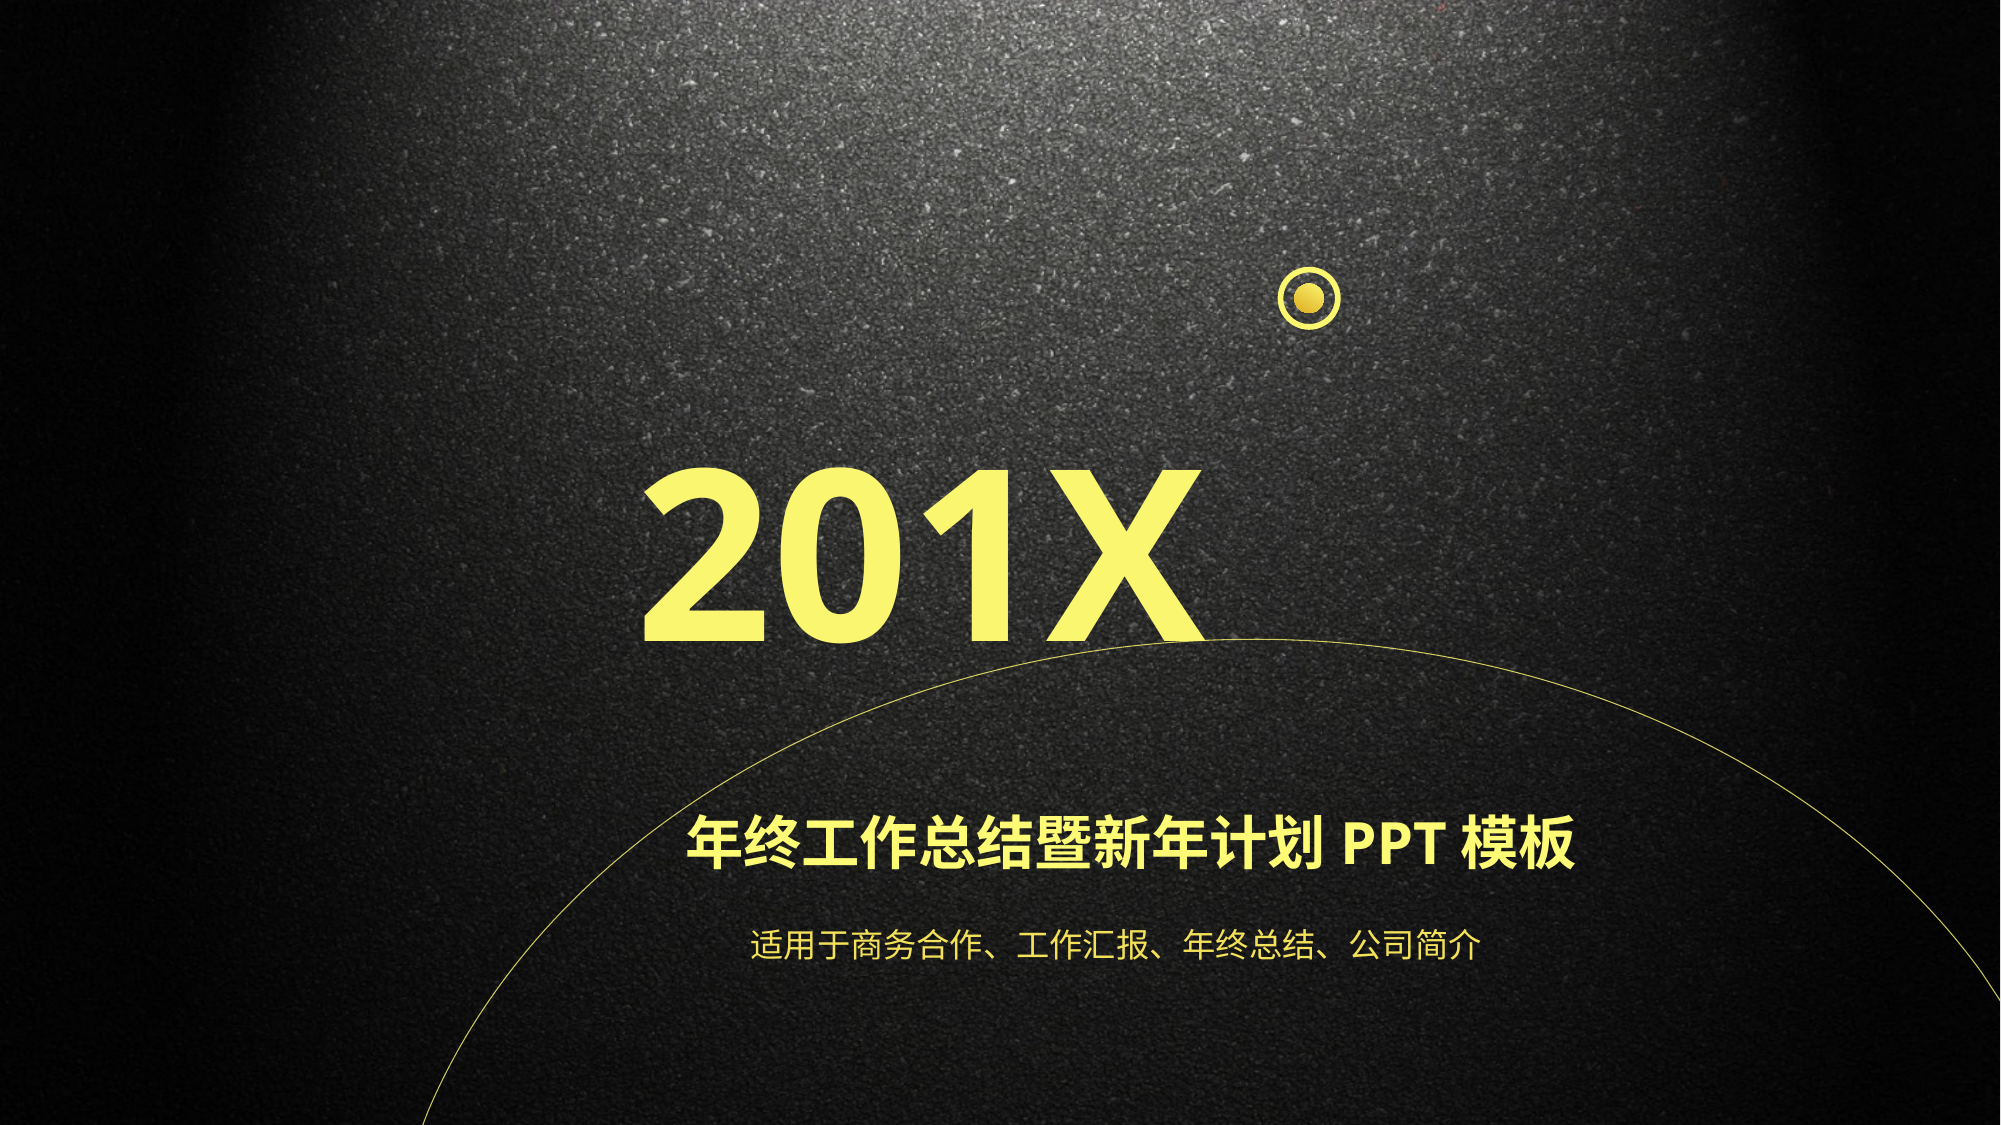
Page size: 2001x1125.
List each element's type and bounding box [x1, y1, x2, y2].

picture [0, 0, 2001, 1125]
text_box [1280, 269, 1338, 327]
